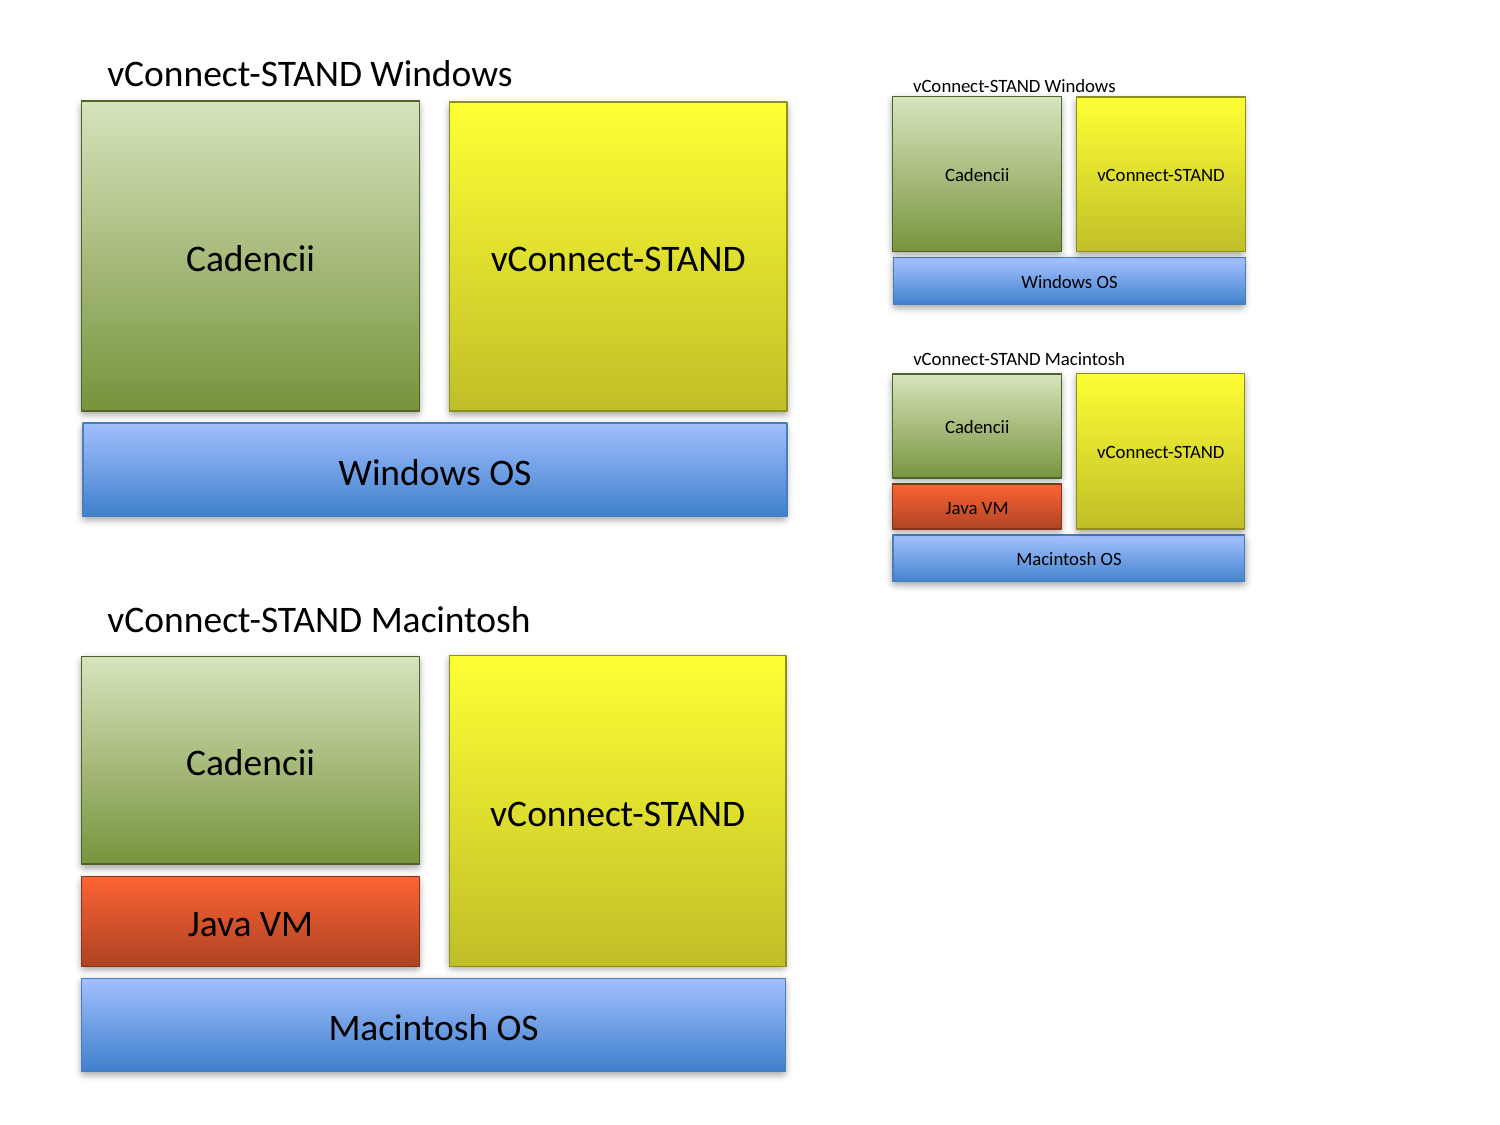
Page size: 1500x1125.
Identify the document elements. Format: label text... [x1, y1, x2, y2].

text_box vConnect-STAND Macintosh [898, 339, 1140, 377]
text_box Cadencii [81, 100, 420, 412]
text_box Java VM [81, 876, 420, 967]
text_box vConnect-STAND Macintosh [92, 587, 547, 648]
text_box Cadencii [892, 373, 1062, 479]
text_box vConnect-STAND [449, 101, 788, 412]
text_box vConnect-STAND Windows [92, 41, 529, 102]
text_box Java VM [892, 483, 1062, 530]
text_box vConnect-STAND Windows [898, 66, 1131, 104]
text_box vConnect-STAND [1076, 373, 1245, 530]
text_box Cadencii [81, 656, 420, 865]
text_box Windows OS [893, 257, 1246, 305]
text_box vConnect-STAND [1076, 96, 1246, 252]
text_box Windows OS [82, 422, 788, 517]
text_box Cadencii [892, 96, 1062, 252]
text_box vConnect-STAND [449, 655, 787, 967]
text_box Macintosh OS [81, 978, 786, 1072]
text_box Macintosh OS [892, 534, 1245, 582]
